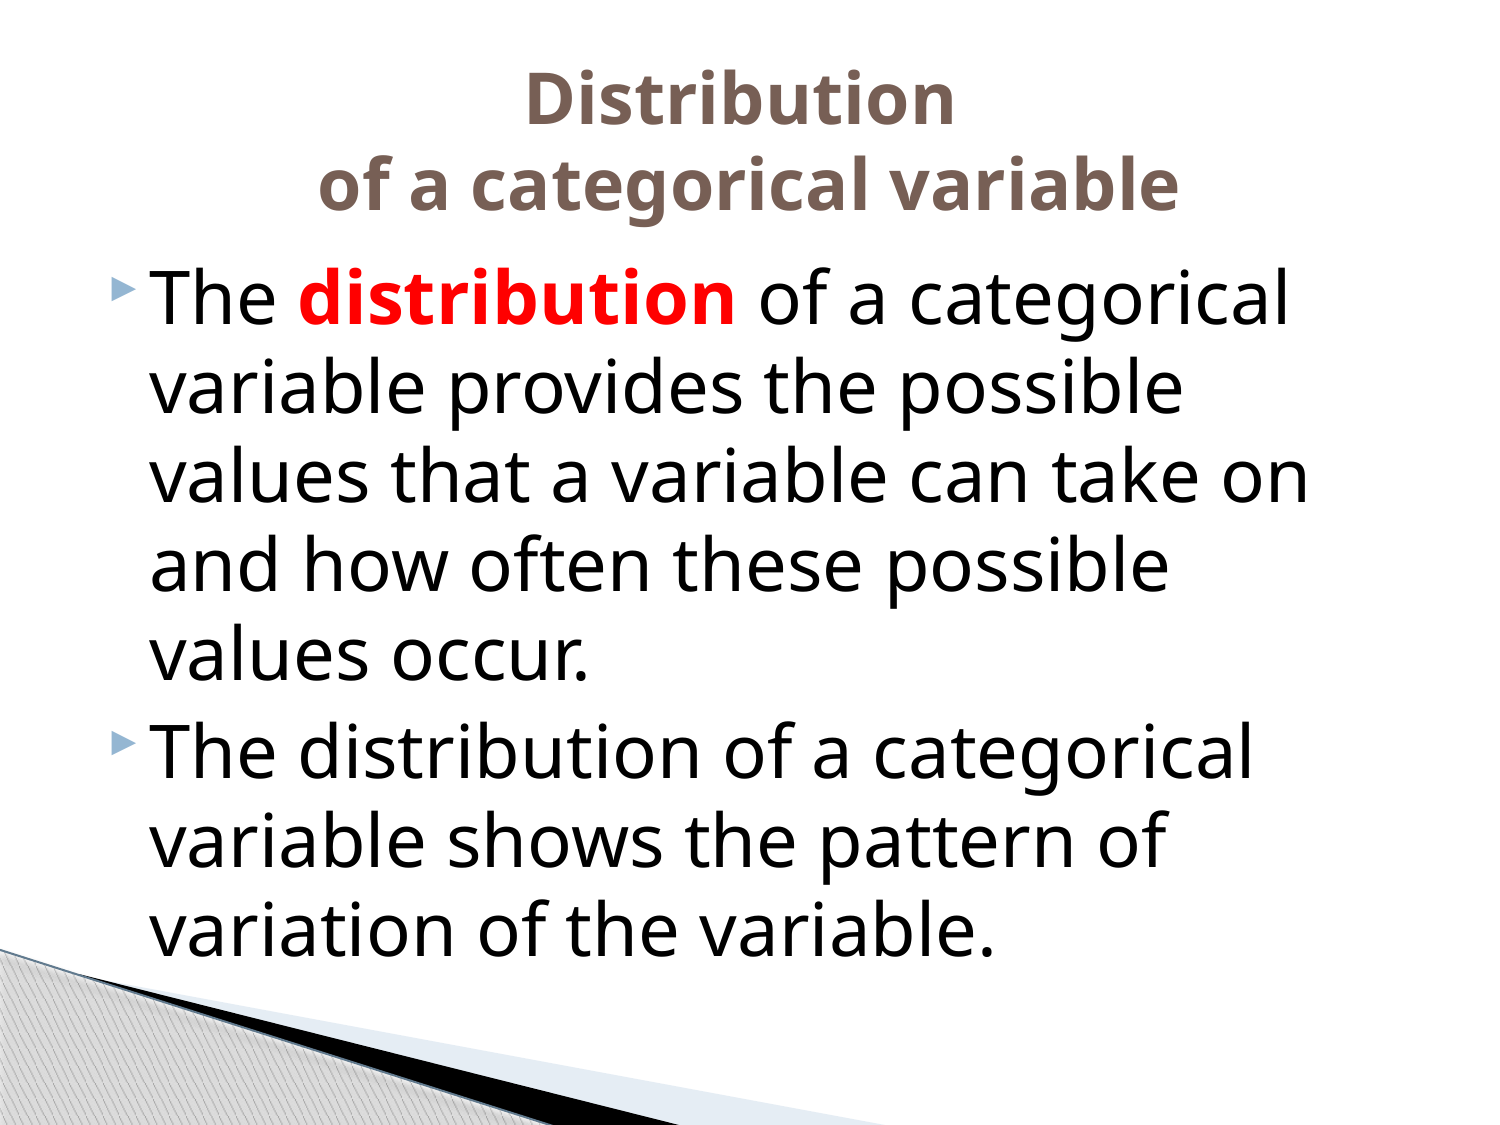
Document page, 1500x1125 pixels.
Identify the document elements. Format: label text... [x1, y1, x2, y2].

title Distribution of a categorical variable [75, 45, 1425, 233]
list The distribution of a categorical variable provides the possible values that a variable can take on and how often these possible values occur. The distribution of a categorical variable shows the pattern of variation of the variable. [75, 243, 1425, 986]
